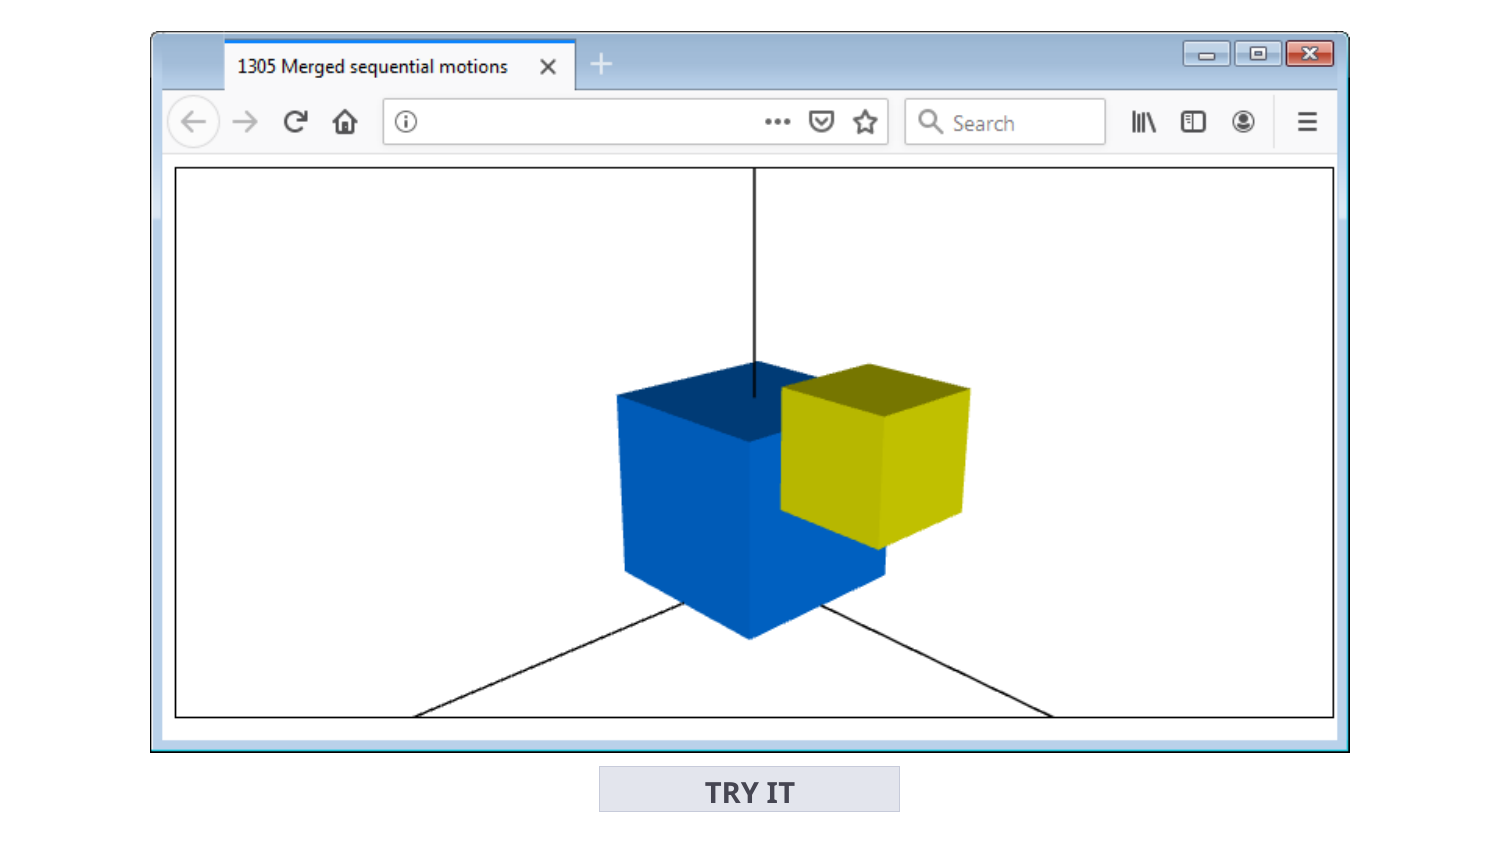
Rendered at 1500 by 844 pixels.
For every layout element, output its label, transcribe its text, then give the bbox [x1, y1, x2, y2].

text_box TRY IT [599, 766, 900, 812]
picture [149, 31, 1351, 753]
